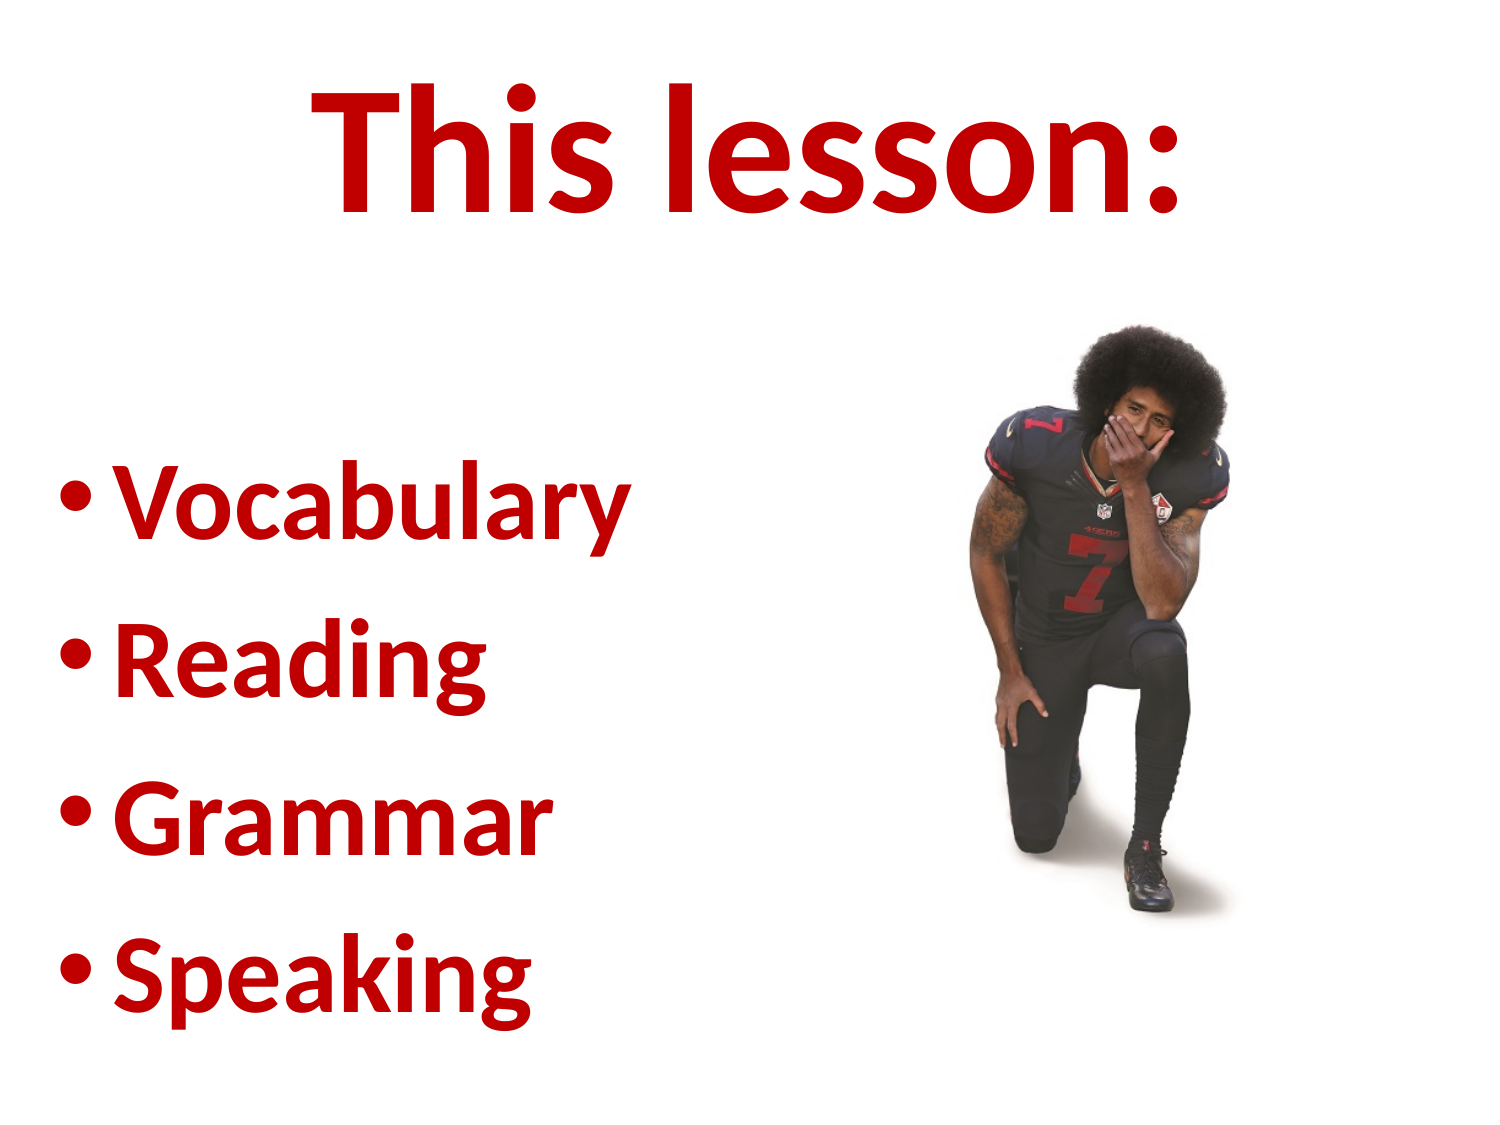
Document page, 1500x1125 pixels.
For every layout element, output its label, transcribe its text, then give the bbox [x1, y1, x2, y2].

picture [938, 314, 1306, 949]
list Vocabulary Reading Grammar Speaking [41, 262, 1465, 1083]
title This lesson: [75, 45, 1425, 233]
